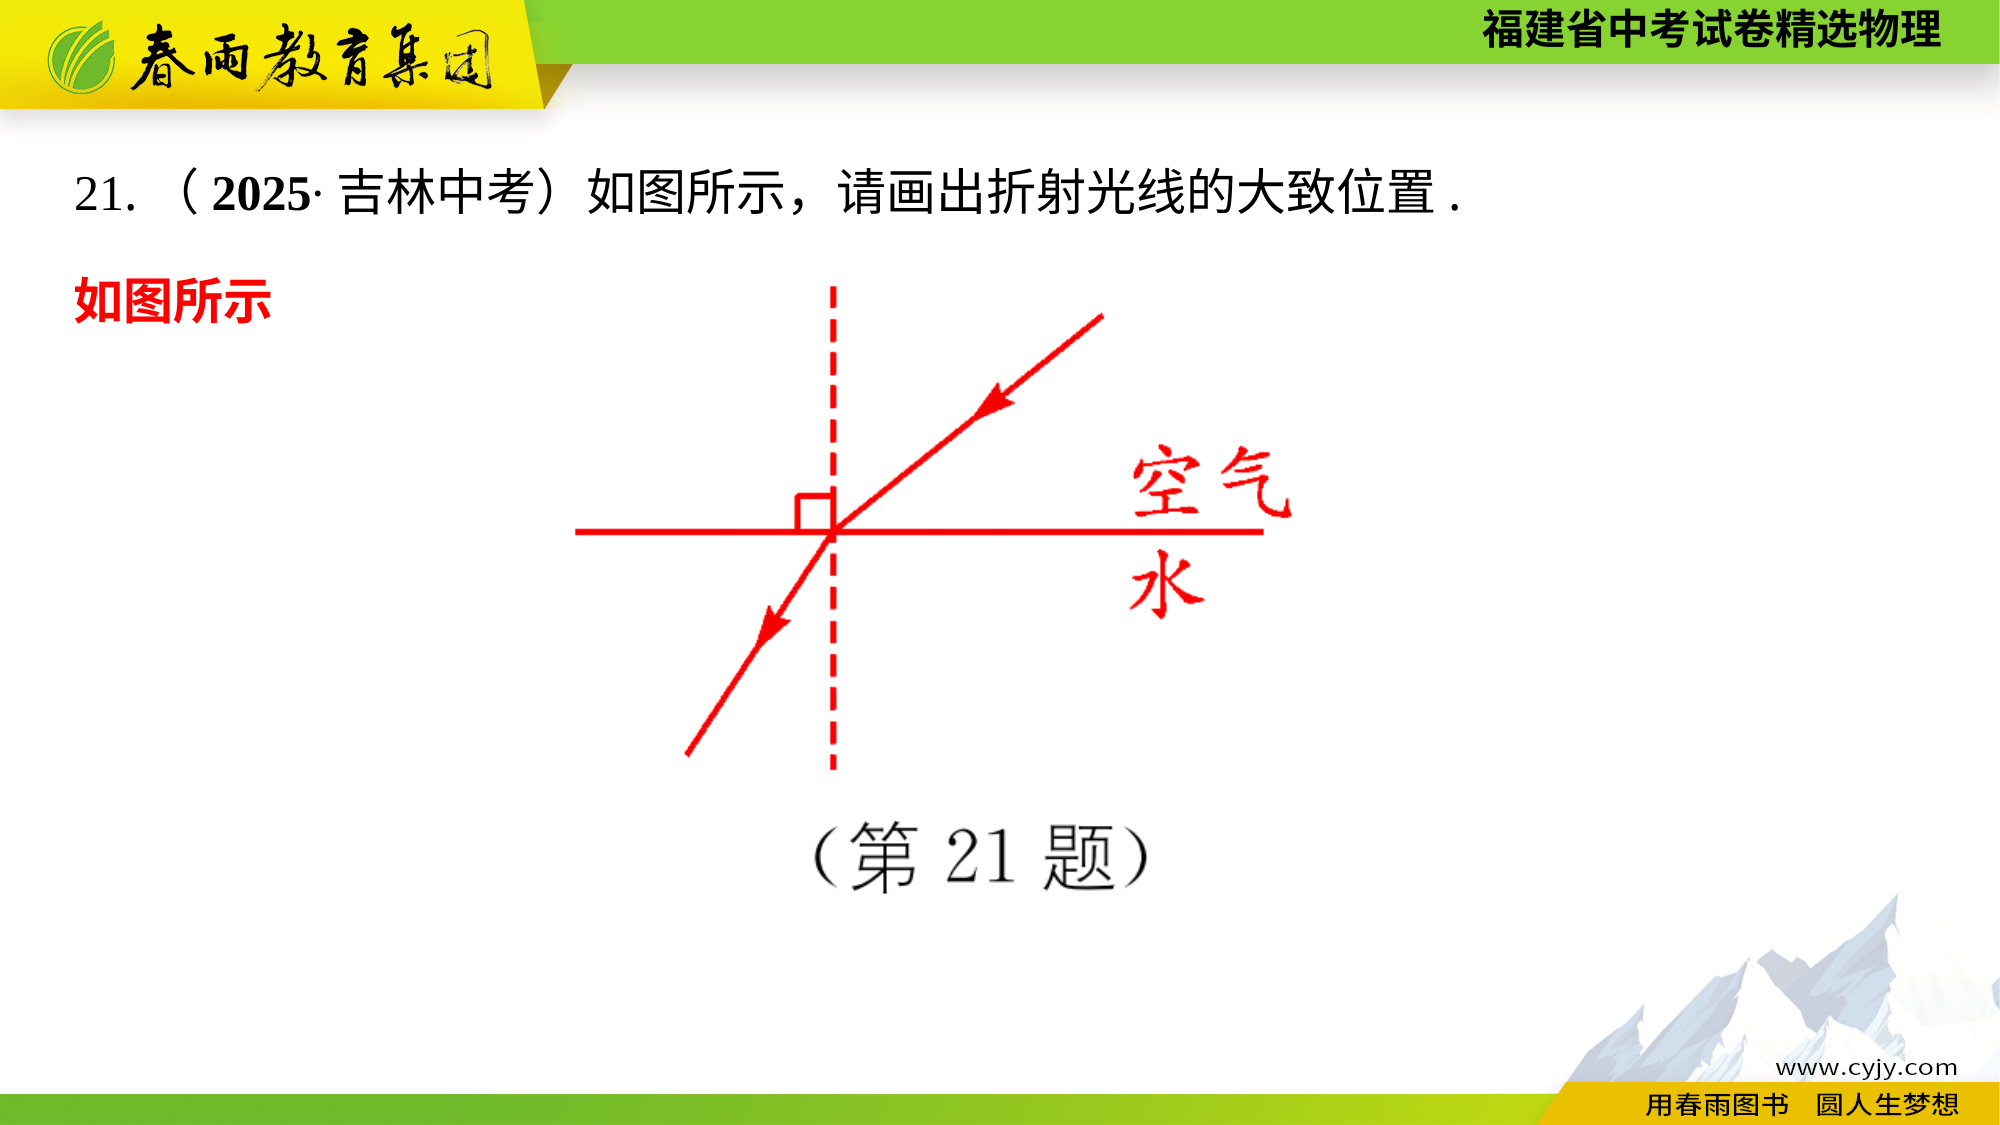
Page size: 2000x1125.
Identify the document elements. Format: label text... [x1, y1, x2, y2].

list 21.（2025∙吉林中考）如图所示，请画出折射光线的大致位置. [59, 122, 1944, 217]
picture [0, 0, 2000, 1125]
text_box 如图所示 [59, 231, 289, 337]
